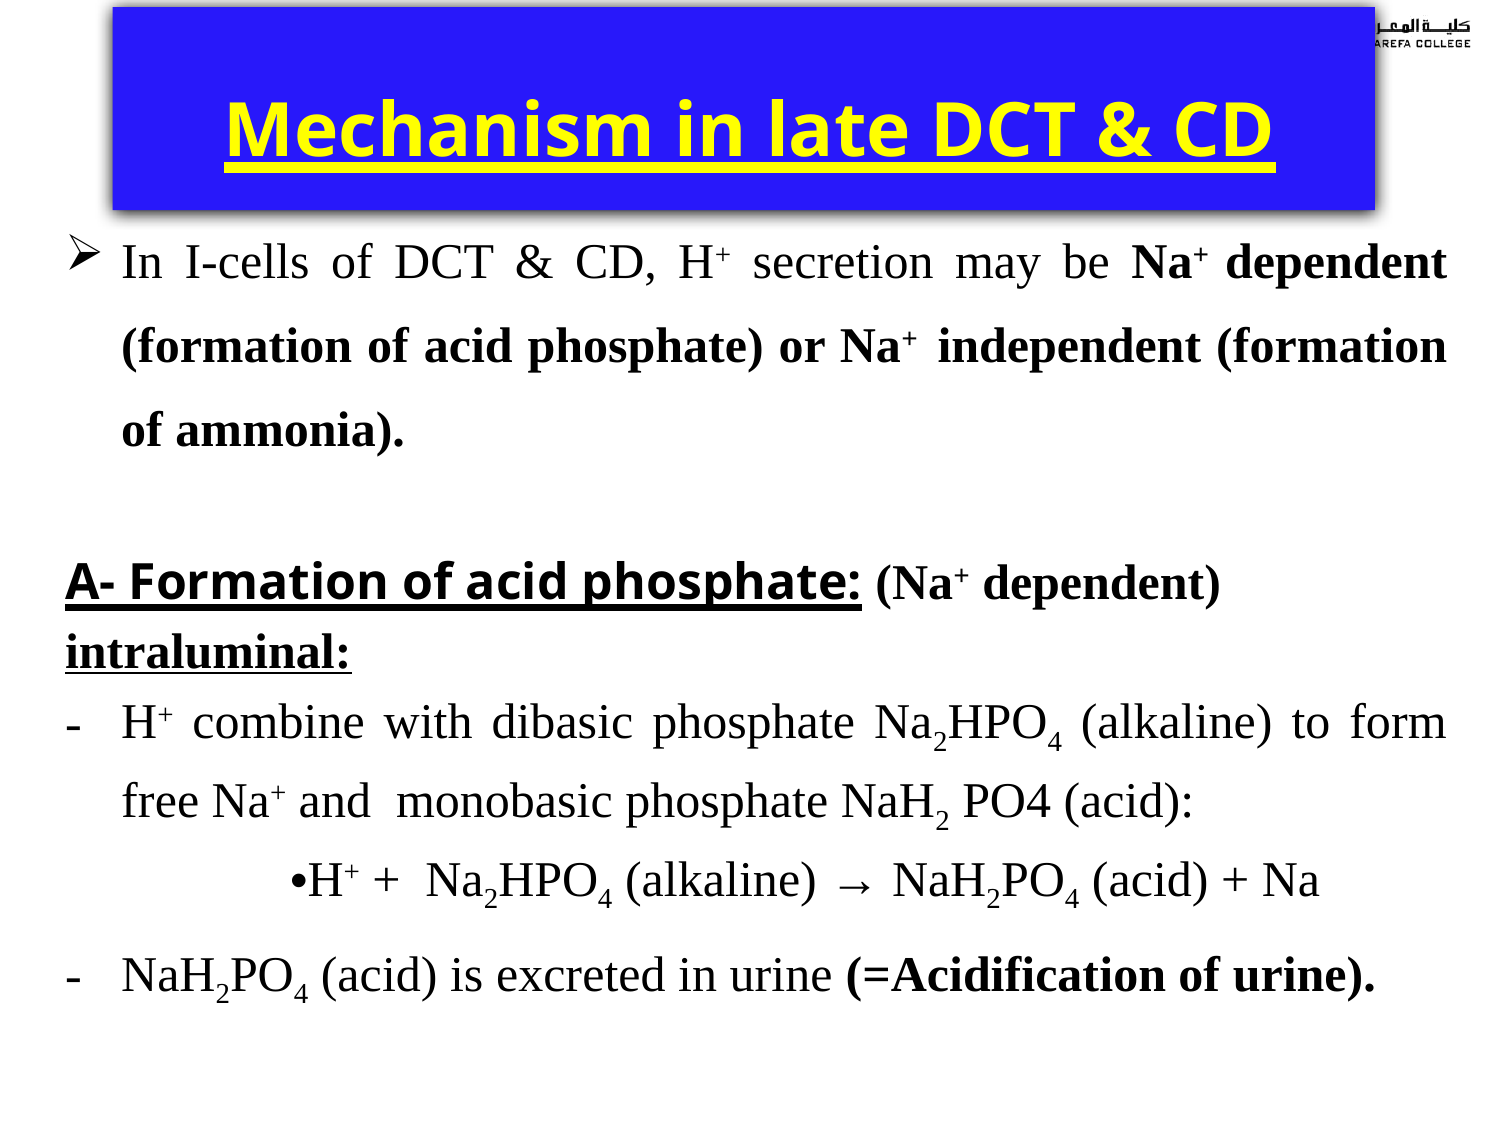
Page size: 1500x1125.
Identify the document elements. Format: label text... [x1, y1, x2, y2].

title Mechanism in late DCT & CD [112, 7, 1375, 211]
list In I-cells of DCT & CD, H+ secretion may be Na+ dependent (formation of acid phosphate) or Na+ independent (formation of ammonia). A- Formation of acid phosphate: (Na+ dependent) intraluminal: H+ combine with dibasic phosphate Na2HPO4 (alkaline) to form free Na+ and monobasic phosphate NaH2 PO4 (acid): H+ + Na2HPO4 (alkaline) → NaH2PO4 (acid) + Na NaH2PO4 (acid) is excreted in urine (=Acidification of urine). [50, 120, 1463, 1125]
picture [1262, 0, 1475, 65]
